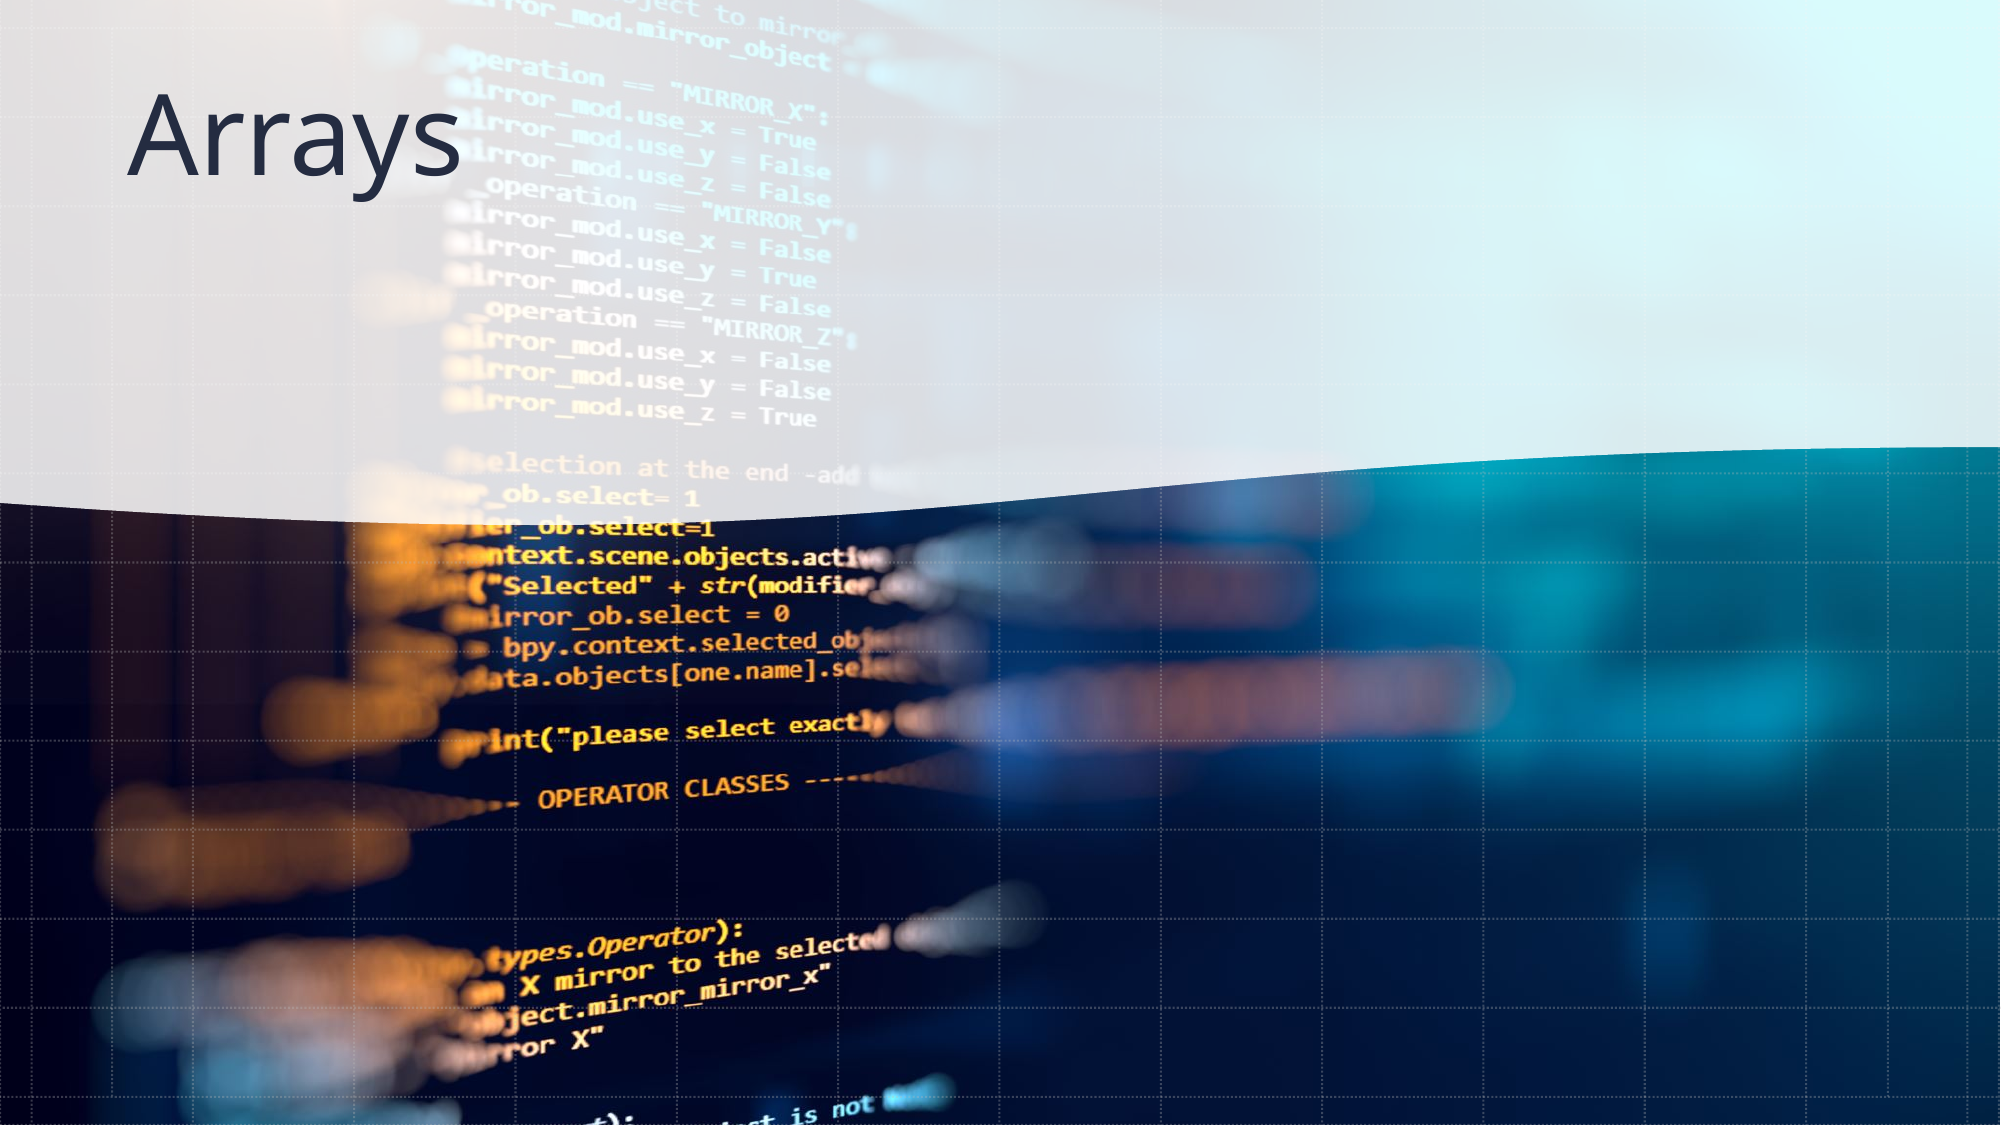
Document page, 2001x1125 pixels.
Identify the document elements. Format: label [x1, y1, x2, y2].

text_box [0, 0, 2000, 1125]
